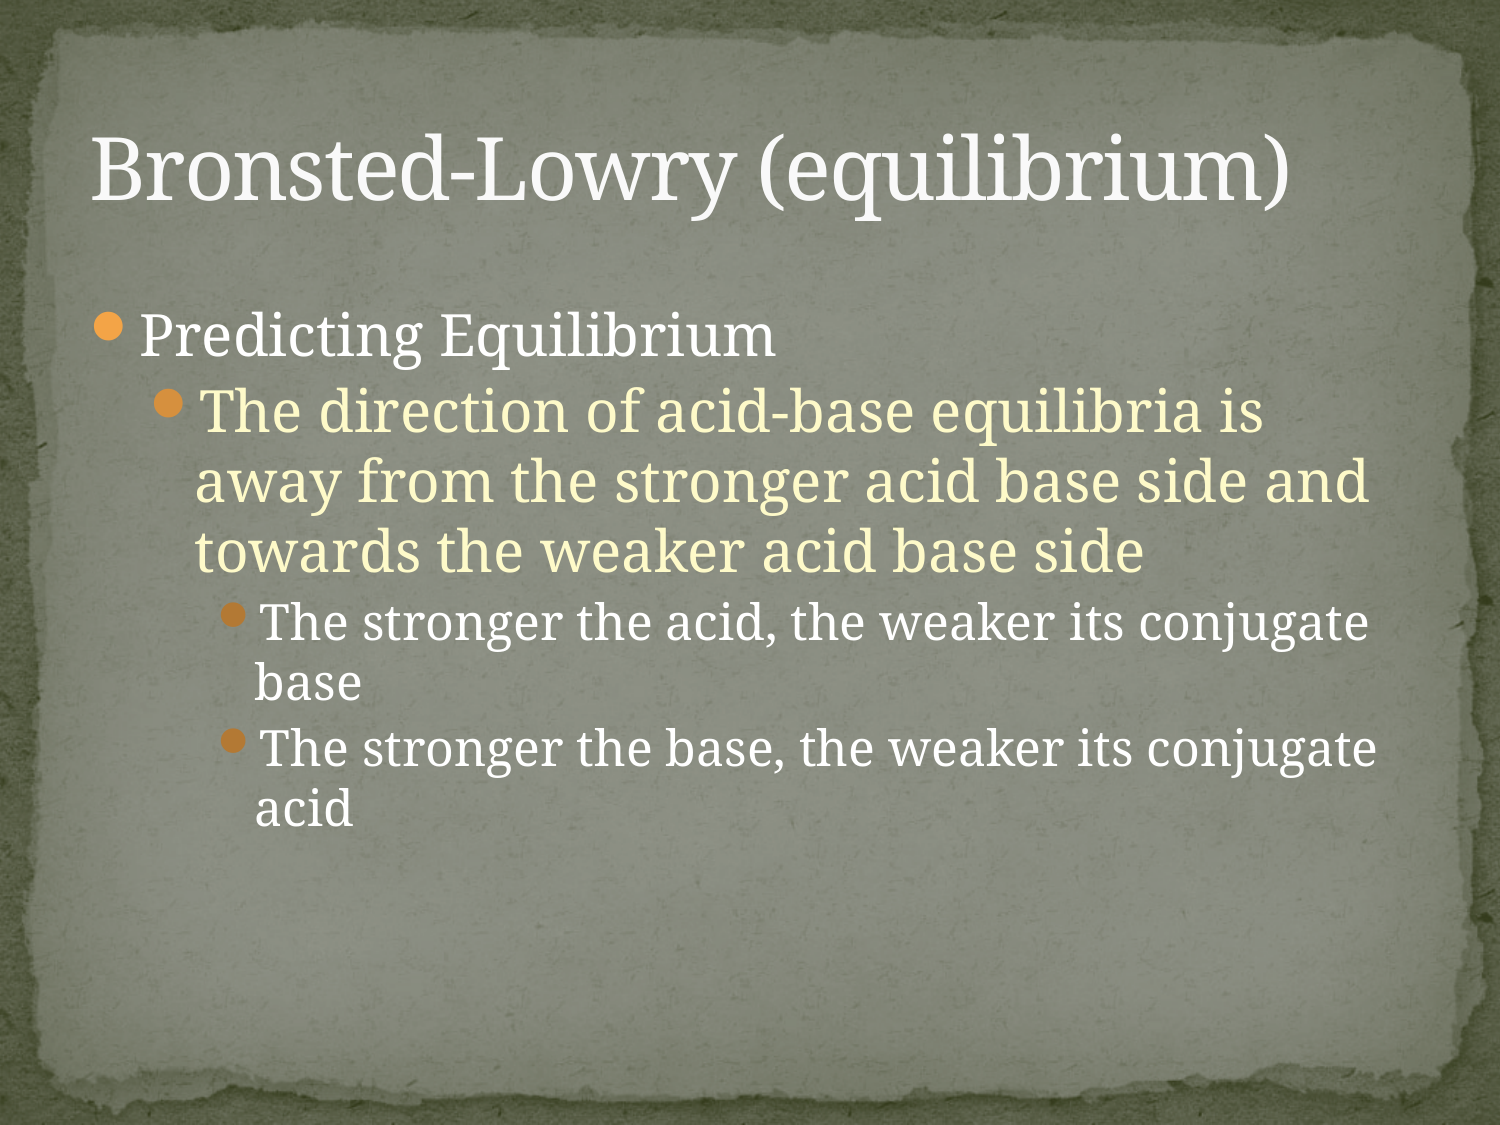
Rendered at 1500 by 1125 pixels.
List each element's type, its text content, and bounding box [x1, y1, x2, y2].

title Bronsted-Lowry (equilibrium) [74, 24, 1425, 225]
list Predicting Equilibrium The direction of acid-base equilibria is away from the stronger acid base side and towards the weaker acid base side The stronger the acid, the weaker its conjugate base The stronger the base, the weaker its conjugate acid [75, 290, 1425, 1024]
